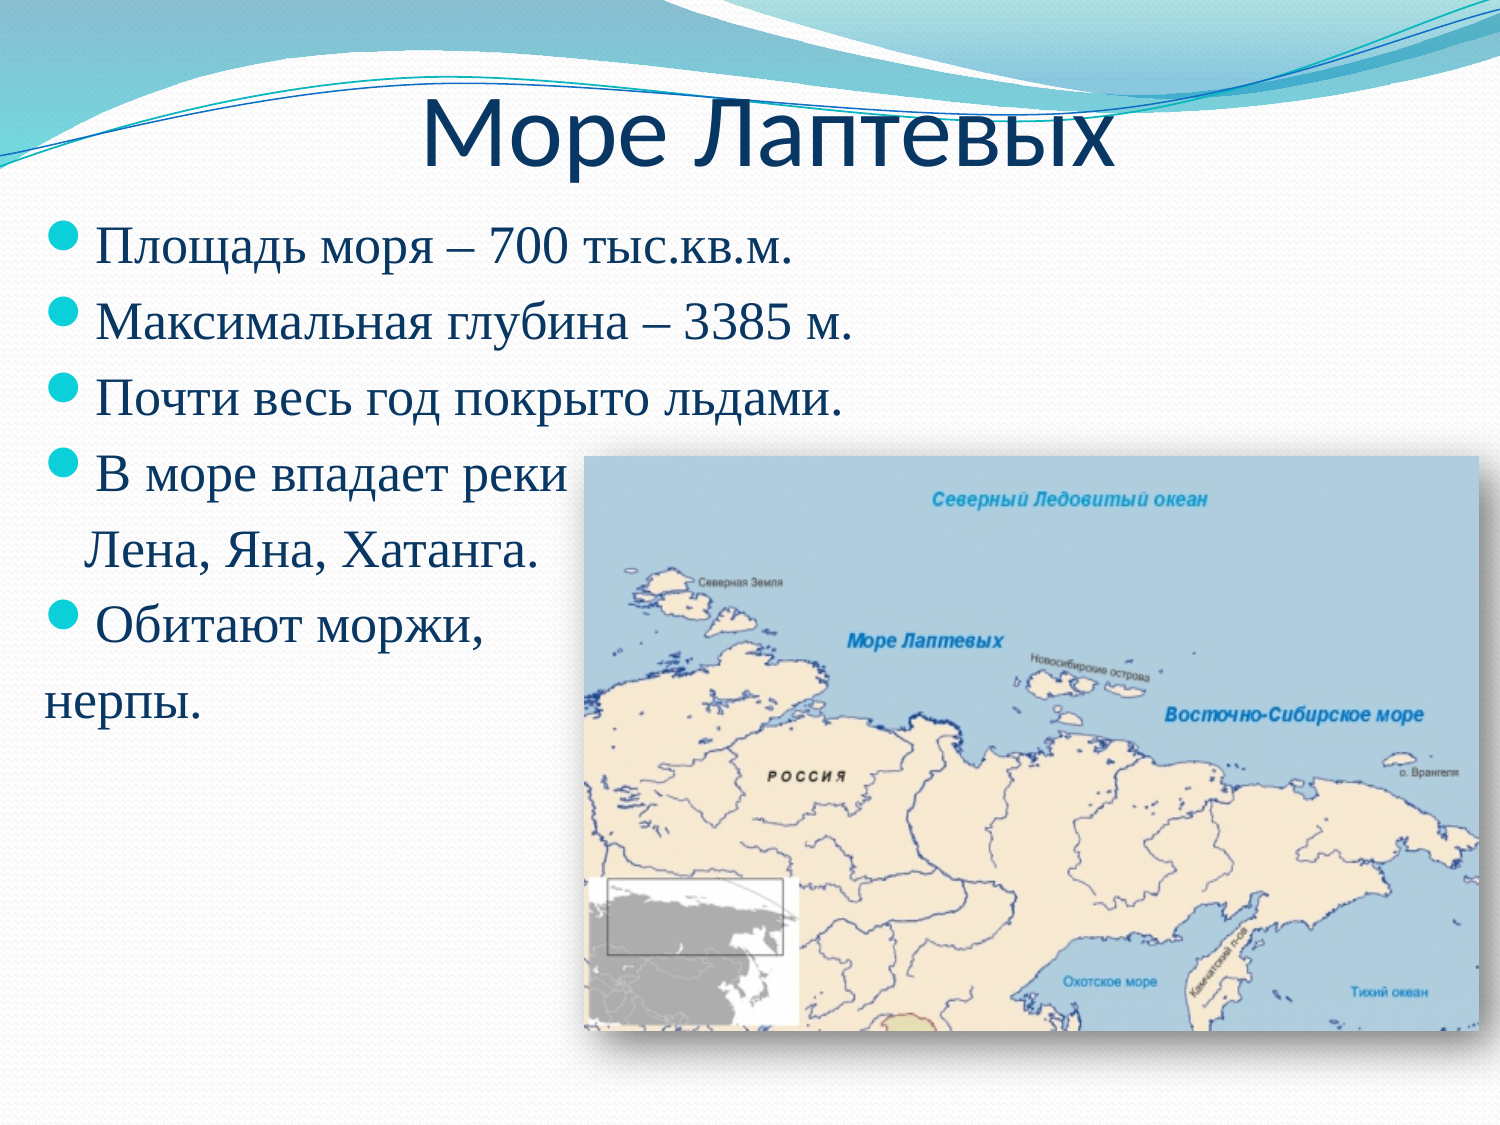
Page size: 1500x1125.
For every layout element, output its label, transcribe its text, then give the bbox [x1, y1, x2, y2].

picture [584, 455, 1479, 1031]
list Площадь моря – 700 тыс.кв.м. Максимальная глубина – 3385 м. Почти весь год покрыто льдами. В море впадает реки Лена, Яна, Хатанга. Обитают моржи, нерпы. [29, 202, 1380, 923]
title Море Лаптевых [419, 0, 1187, 188]
